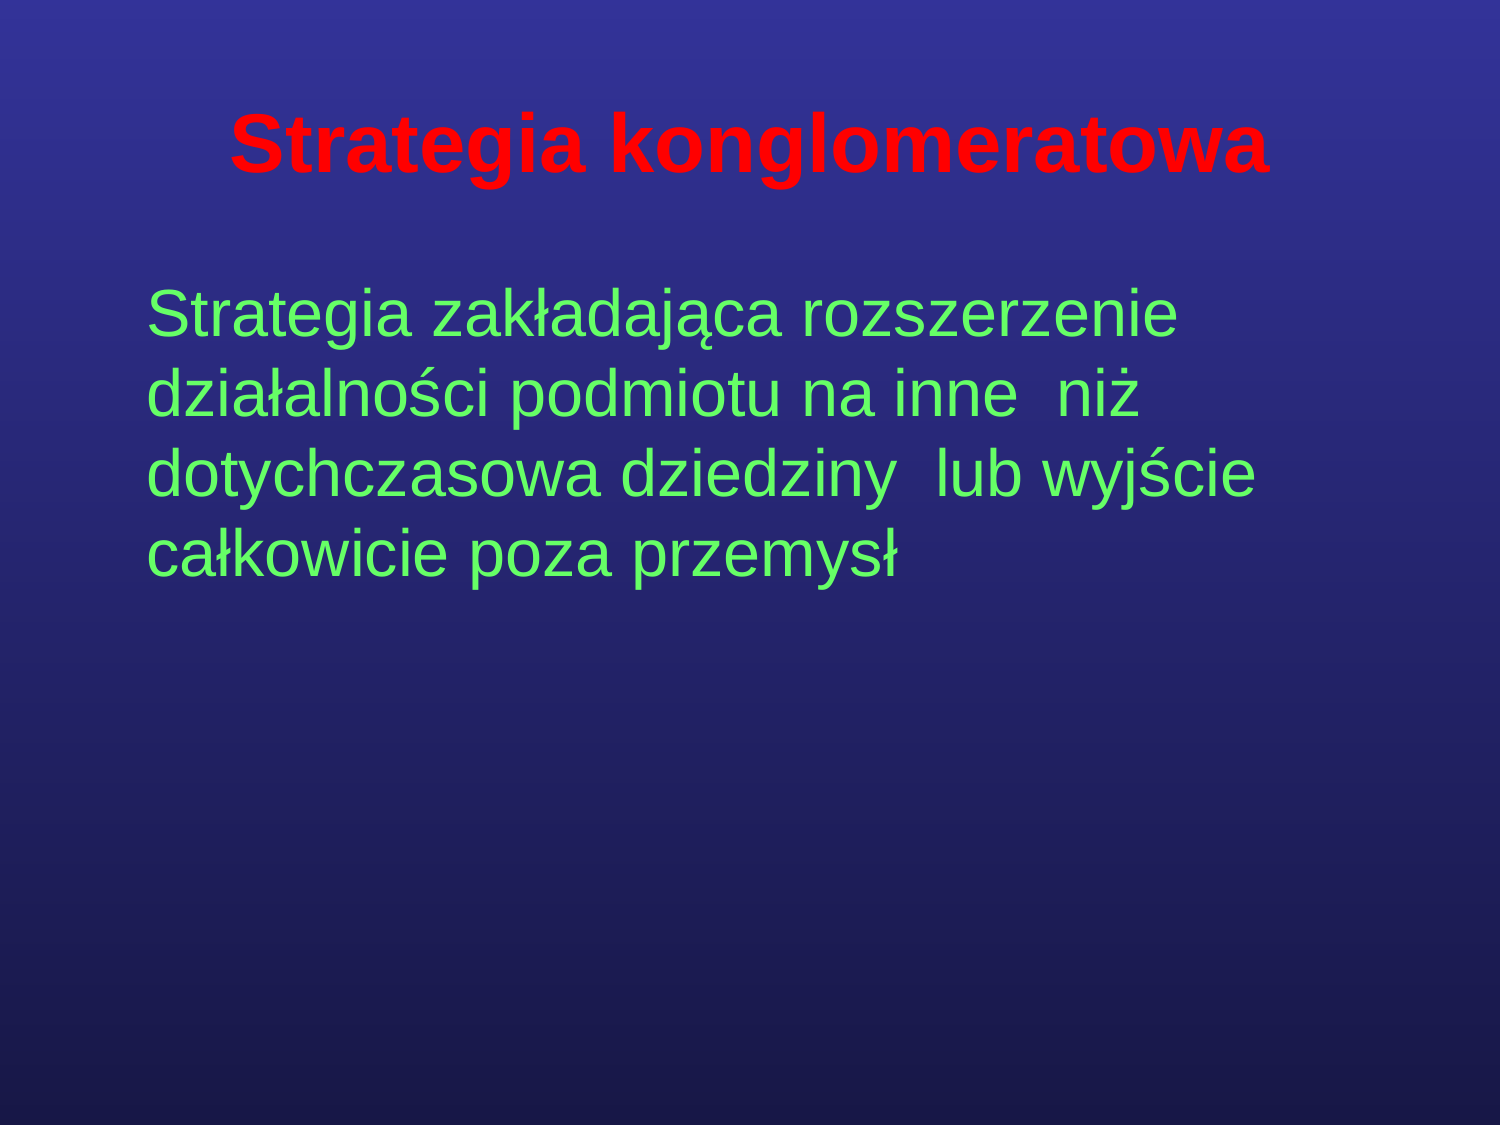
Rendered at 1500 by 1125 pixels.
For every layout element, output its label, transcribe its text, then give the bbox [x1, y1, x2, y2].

title Strategia konglomeratowa [74, 44, 1426, 233]
list Strategia zakładająca rozszerzenie działalności podmiotu na inne niż dotychczasowa dziedziny lub wyjście całkowicie poza przemysł [74, 262, 1426, 1006]
